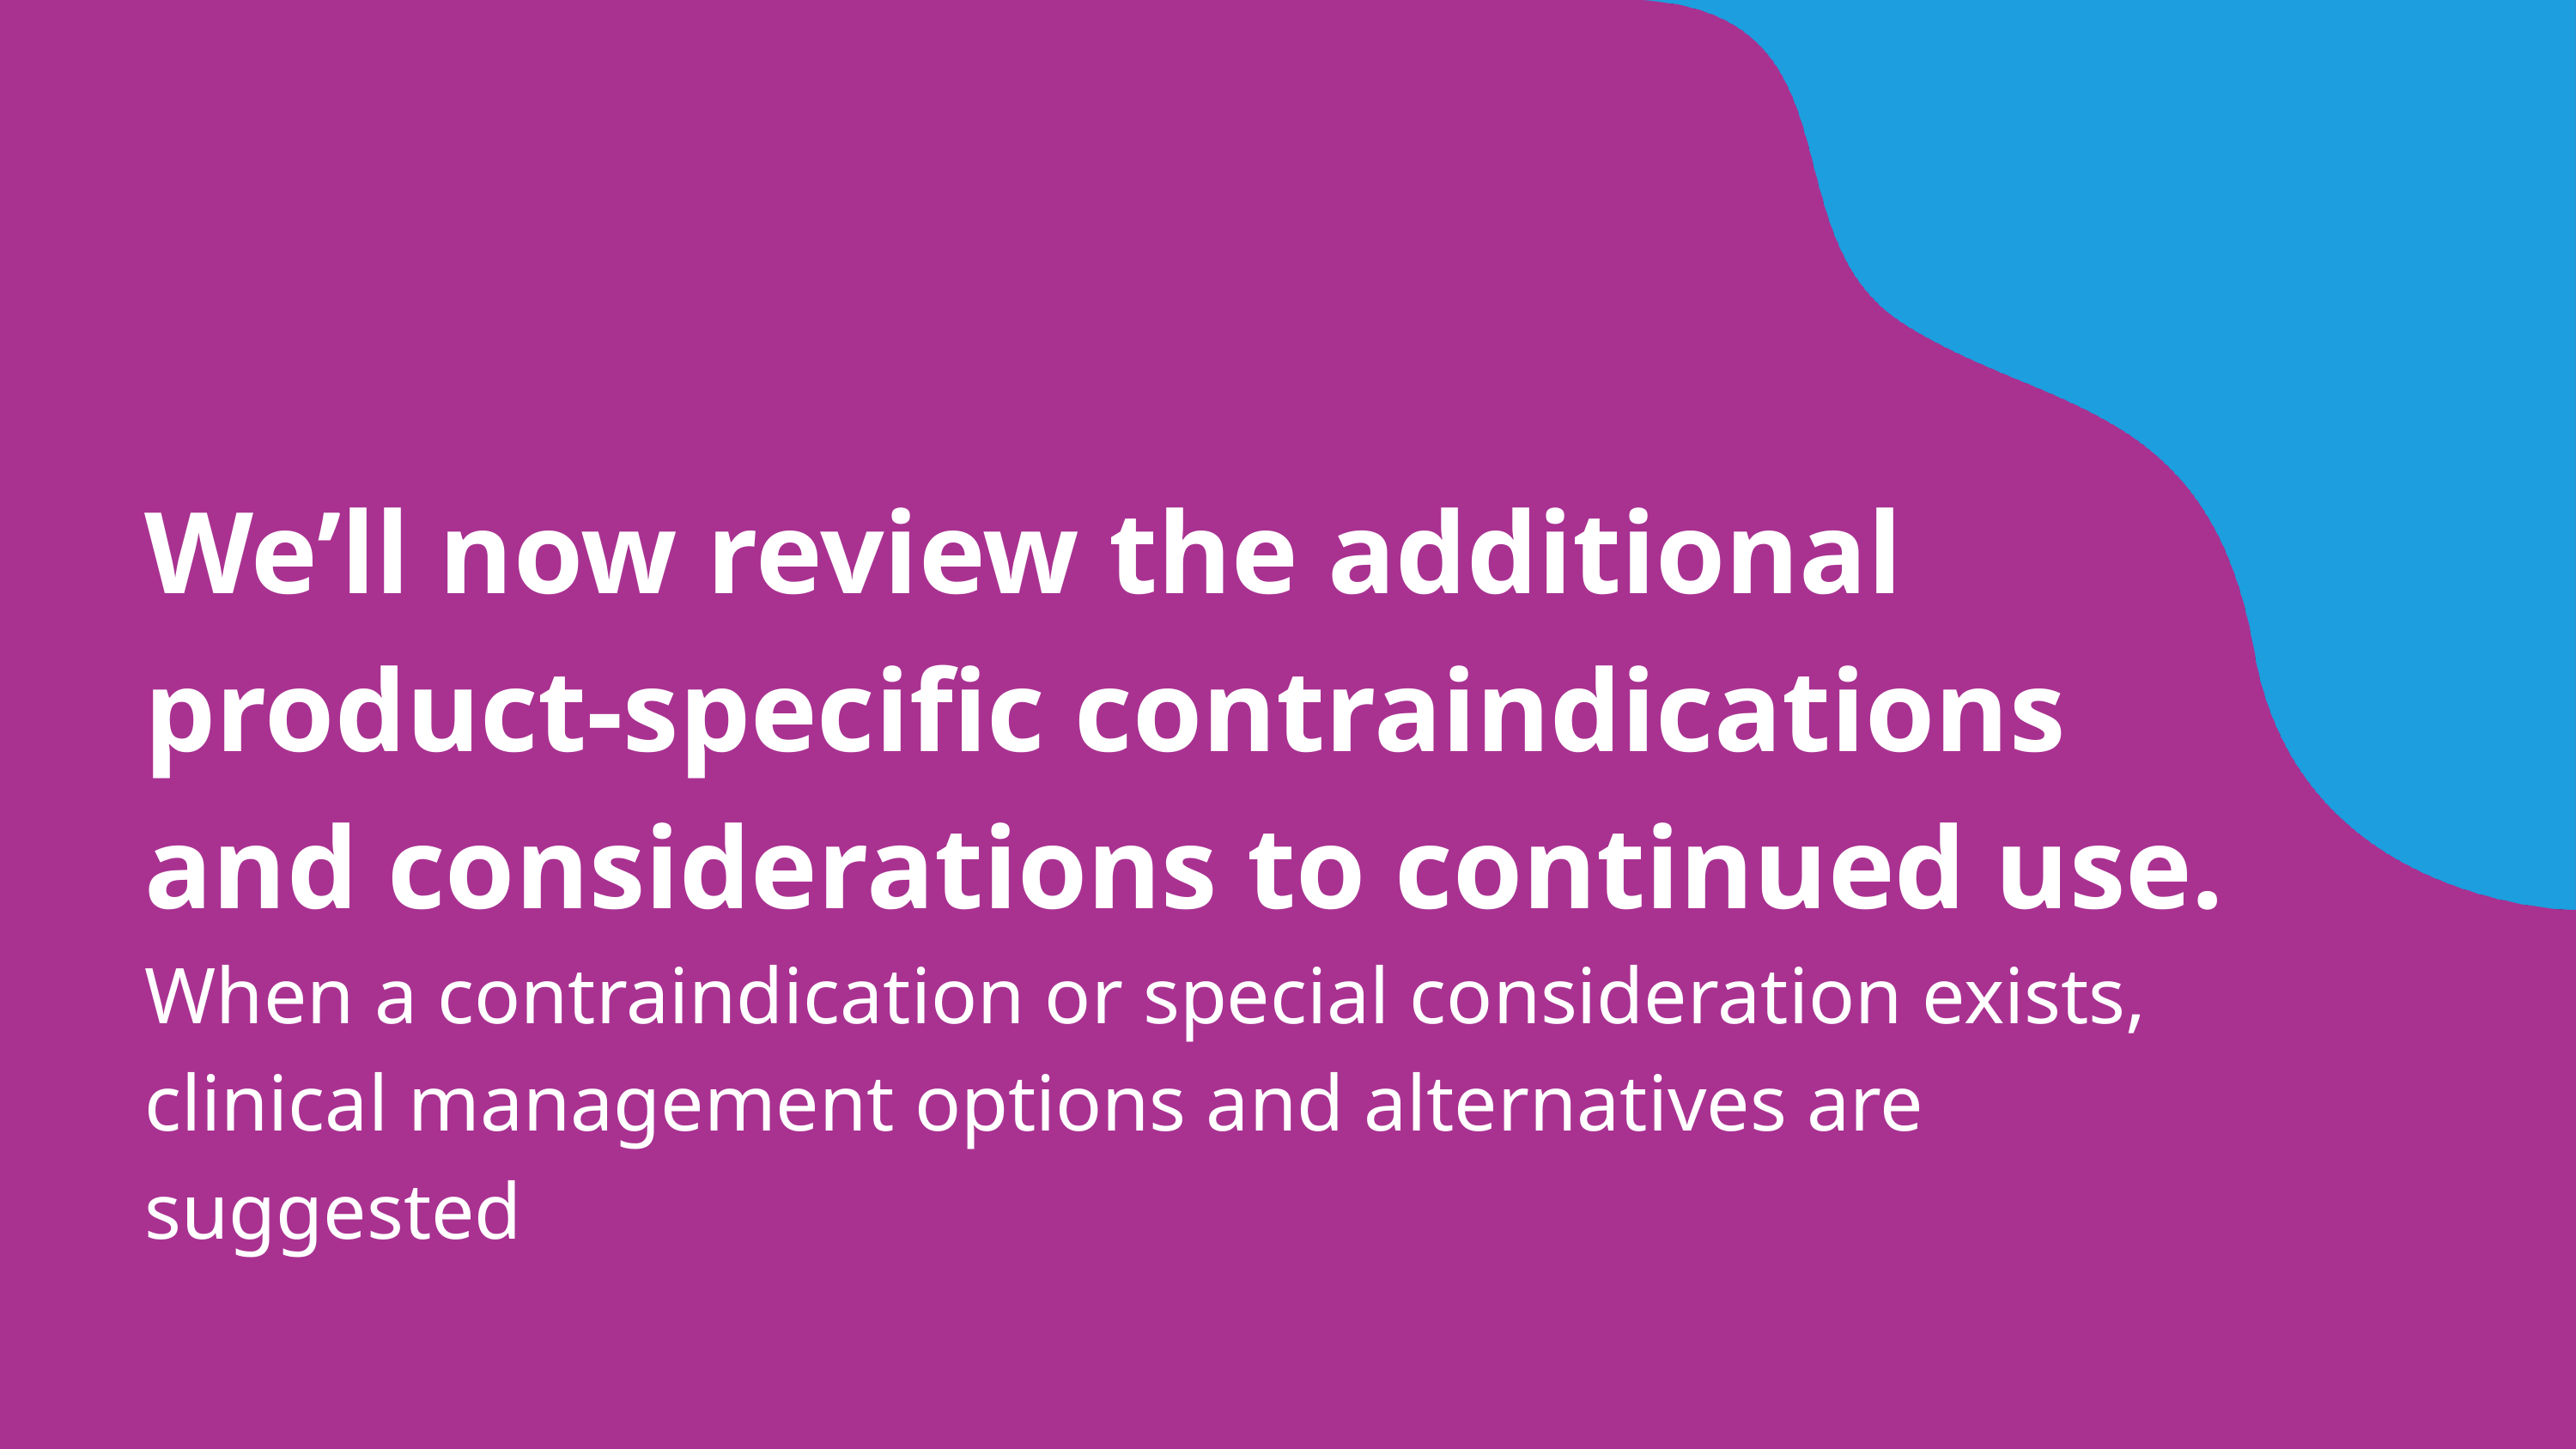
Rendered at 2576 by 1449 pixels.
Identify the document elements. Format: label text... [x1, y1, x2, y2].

text_box [1623, 0, 2576, 910]
text_box We’ll now review the additional product-specific contraindications and considerations to continued use. When a contraindication or special consideration exists, clinical management options and alternatives are suggested [144, 458, 2281, 1255]
